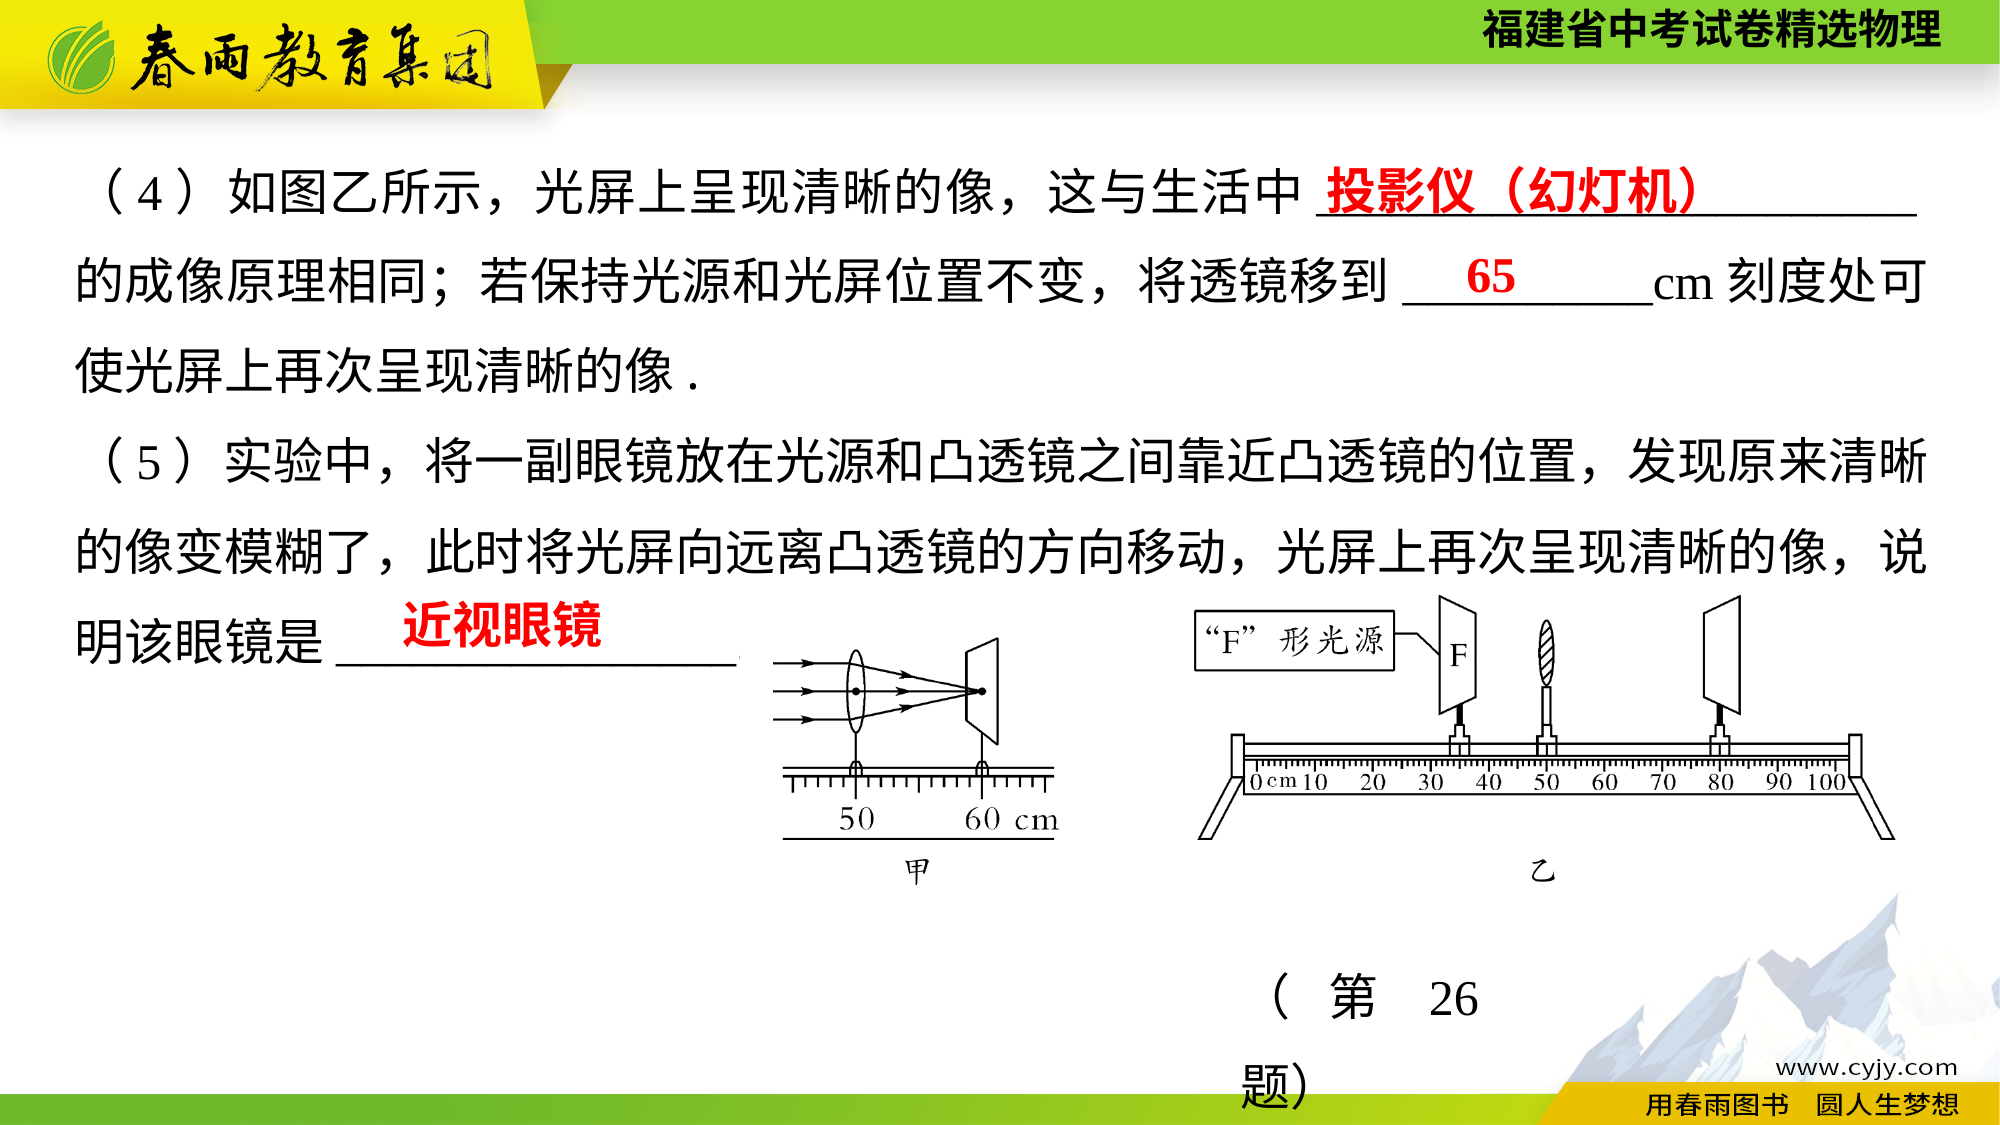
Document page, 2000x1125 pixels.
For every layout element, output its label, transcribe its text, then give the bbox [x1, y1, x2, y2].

text_box 65 [1451, 234, 1532, 310]
text_box （第26题） [1225, 928, 1506, 1034]
list （4）如图乙所示，光屏上呈现清晰的像，这与生活中________________________的成像原理相同；若保持光源和光屏位置不变，将透镜移到__________cm刻度处可使光屏上再次呈现清晰的像. （5）实验中，将一副眼镜放在光源和凸透镜之间靠近凸透镜的位置，发现原来清晰的像变模糊了，此时将光屏向远离凸透镜的方向移动，光屏上再次呈现清晰的像，说明该眼镜是________________. [59, 122, 1944, 672]
text_box 近视眼镜 [387, 586, 618, 661]
text_box 投影仪（幻灯机） [1312, 122, 1742, 228]
picture [0, 0, 2000, 1125]
